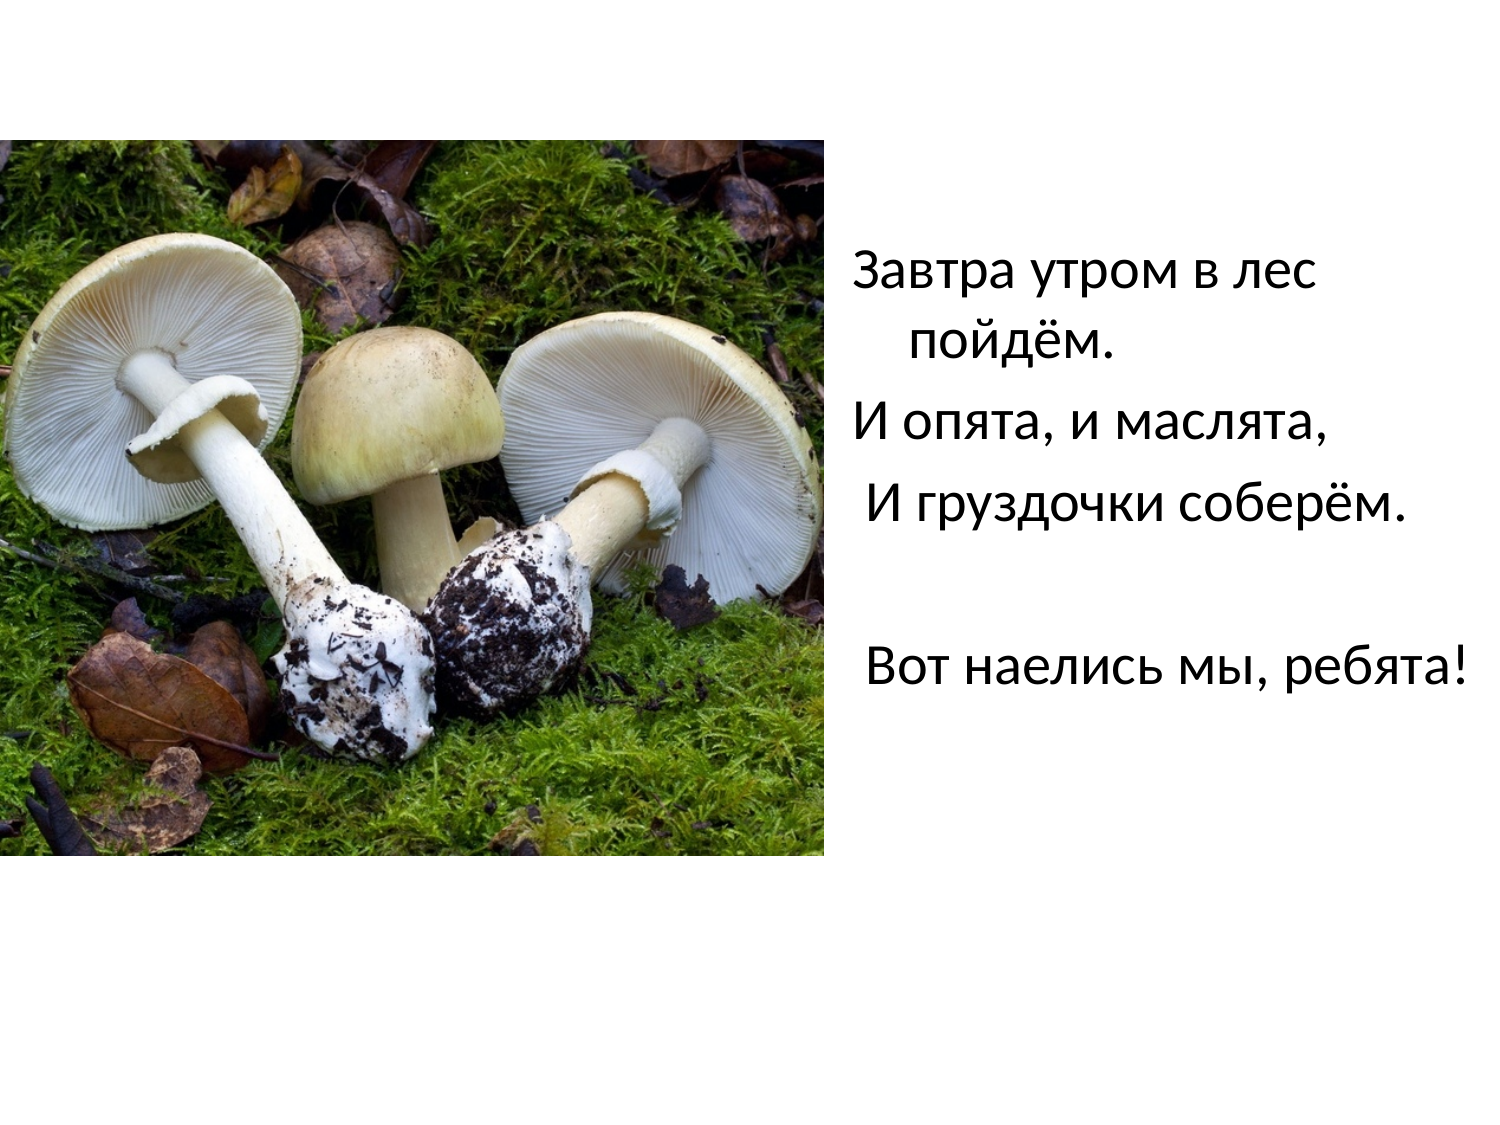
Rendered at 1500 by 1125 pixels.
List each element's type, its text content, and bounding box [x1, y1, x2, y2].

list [0, 140, 824, 856]
list Завтра утром в лес пойдём. И опята, и маслята, И груздочки соберём. Вот наелись мы, ребята! [837, 140, 1500, 883]
